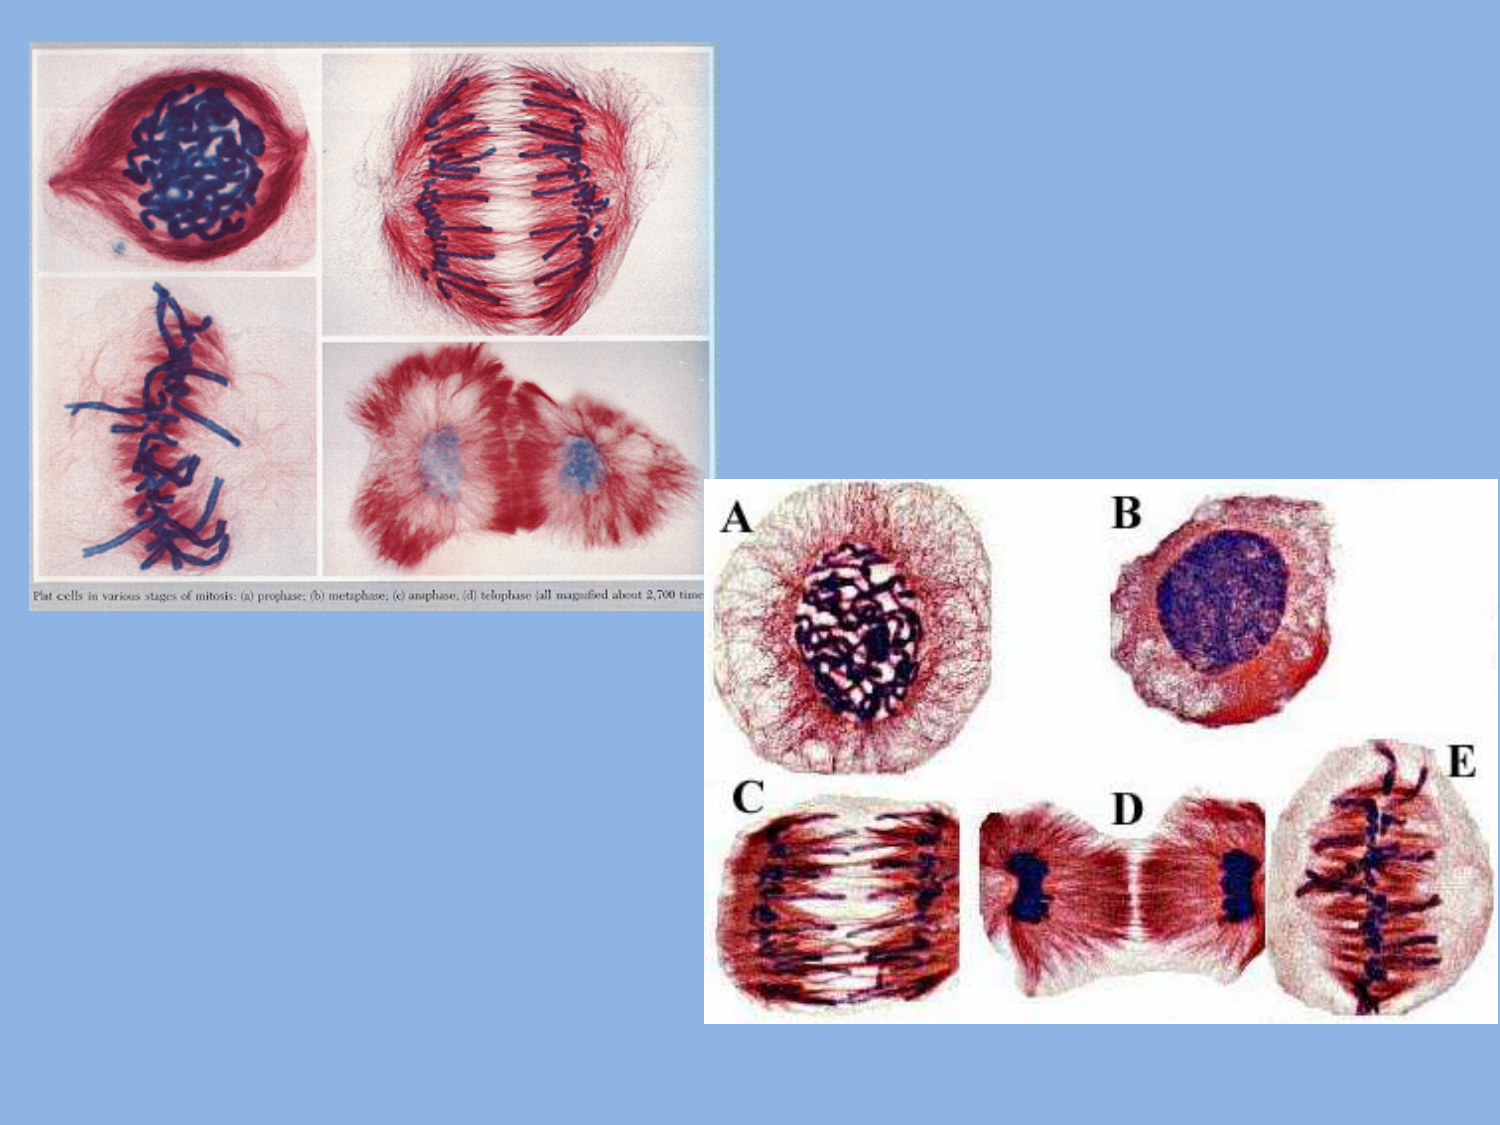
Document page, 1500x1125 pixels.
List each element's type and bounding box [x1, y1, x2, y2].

picture [29, 42, 1498, 1024]
